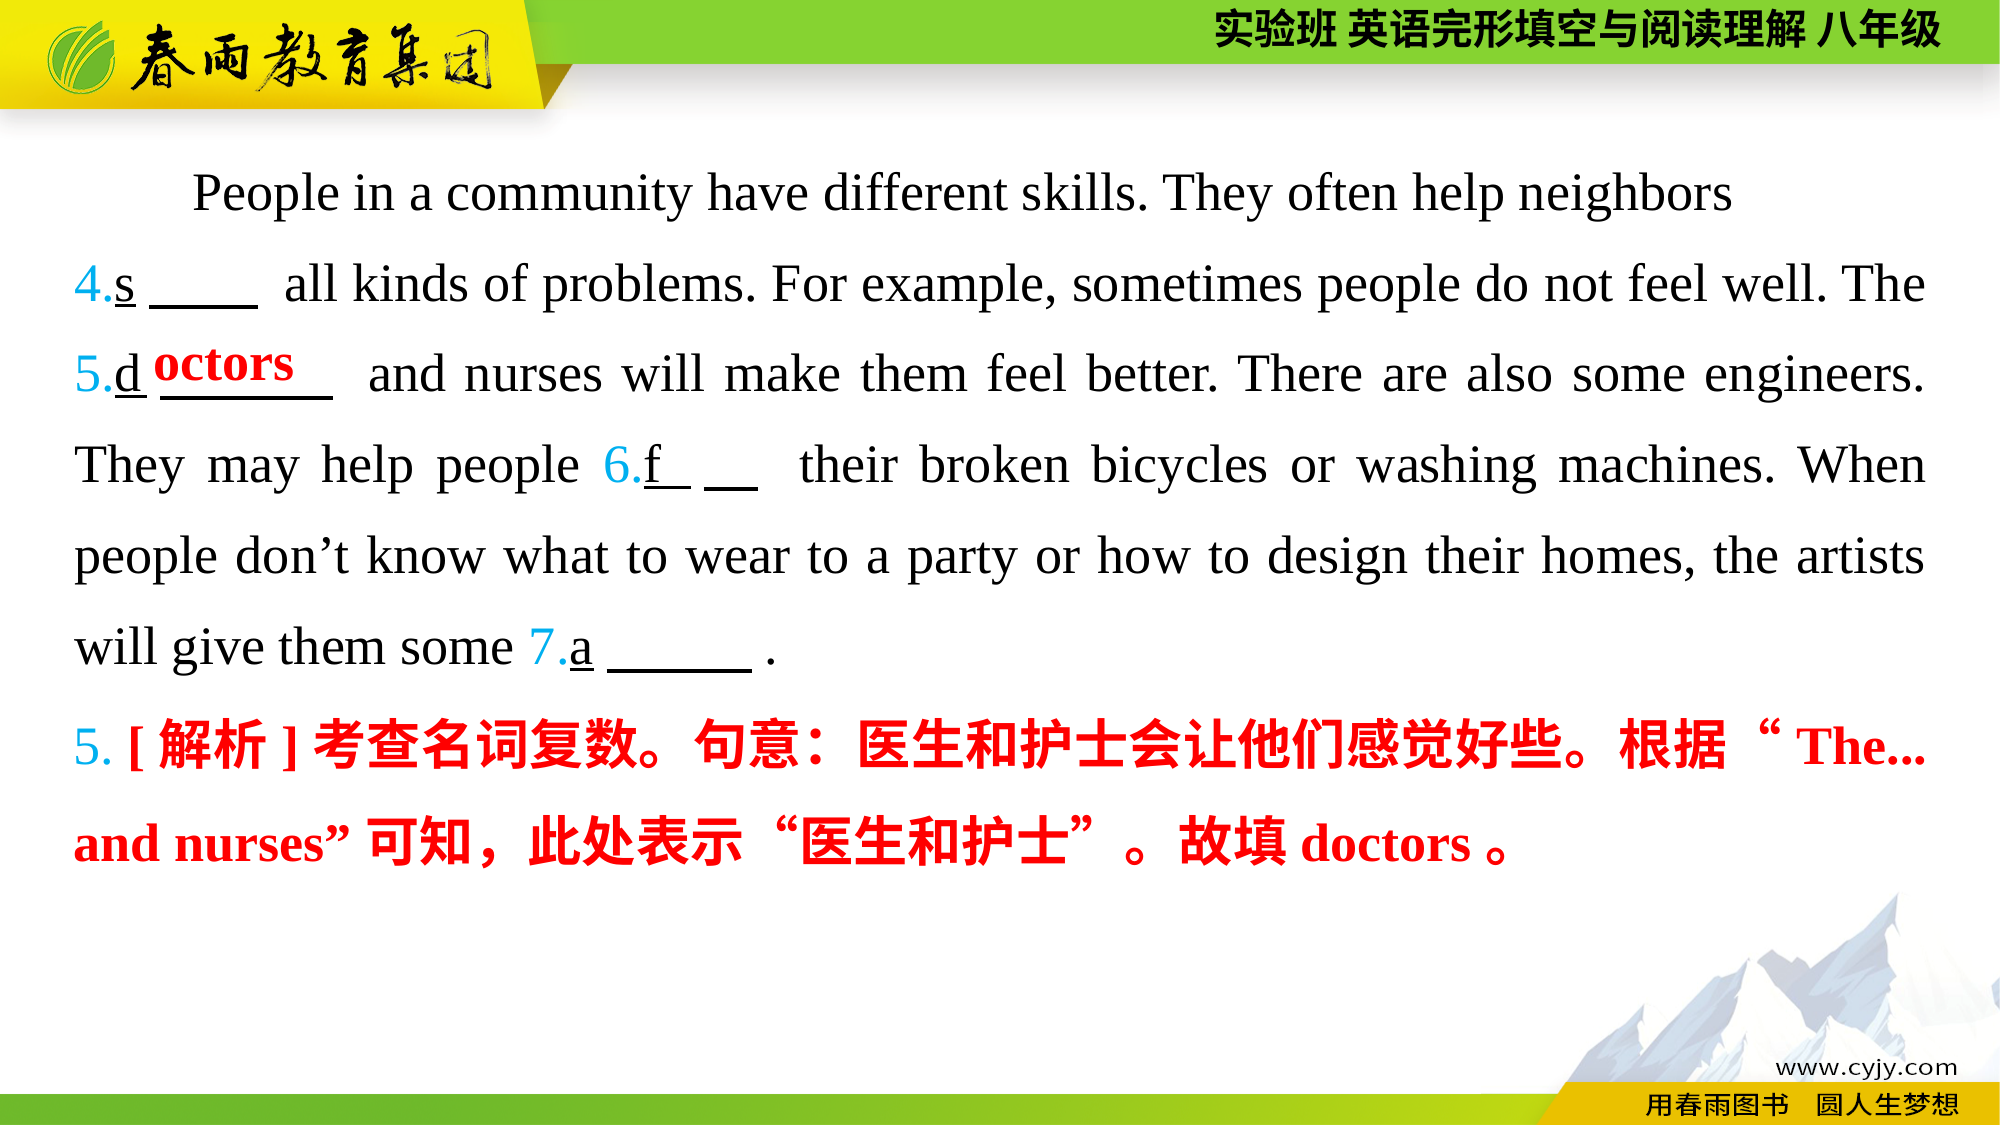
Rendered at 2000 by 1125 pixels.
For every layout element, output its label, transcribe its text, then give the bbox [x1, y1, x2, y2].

text_box octors [138, 319, 310, 400]
list People in a community have different skills. They often help neighbors 4.s all kinds of problems. For example, sometimes people do not feel well. The 5.d and nurses will make them feel better. There are also some engineers. They may help people 6.f their broken bicycles or washing machines. When people don’t know what to wear to a party or how to design their homes, the artists will give them some 7.a . [59, 122, 1944, 679]
text_box 5. [解析]考查名词复数。句意：医生和护士会让他们感觉好些。根据“The... and nurses”可知，此处表示“医生和护士”。故填doctors。 [58, 670, 1943, 881]
picture [0, 0, 2000, 1125]
